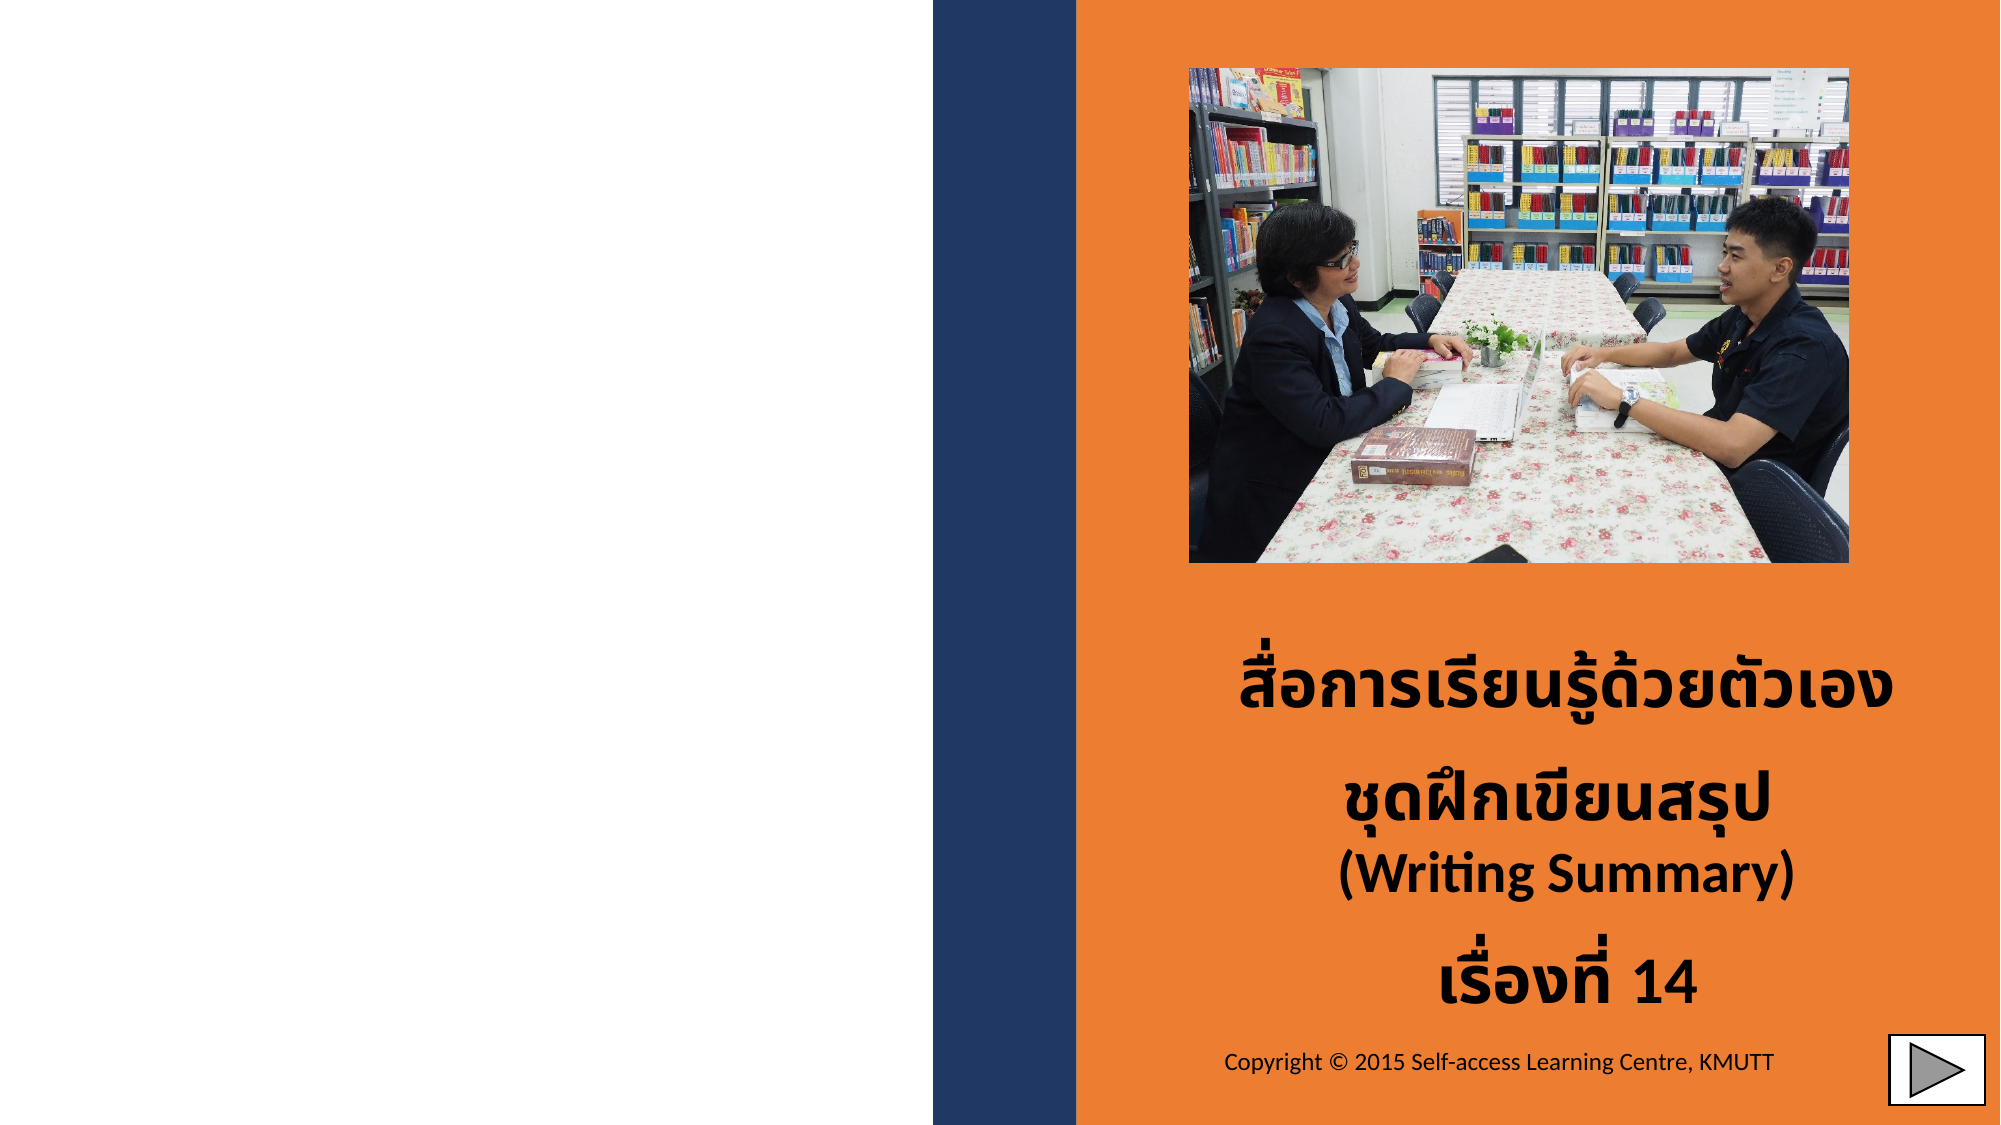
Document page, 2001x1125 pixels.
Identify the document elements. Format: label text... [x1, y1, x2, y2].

text_box [1077, 0, 2000, 1125]
text_box สื่อการเรียนรู้ด้วยตัวเอง ชุดฝึกเขียนสรุป (Writing Summary) เรื่องที่ 14 [1203, 632, 1931, 1026]
text_box [932, 0, 1077, 1125]
picture [1189, 68, 1849, 563]
text_box Copyright © 2015 Self-access Learning Centre, KMUTT [1207, 1036, 1849, 1084]
text_box [1888, 1034, 1986, 1106]
